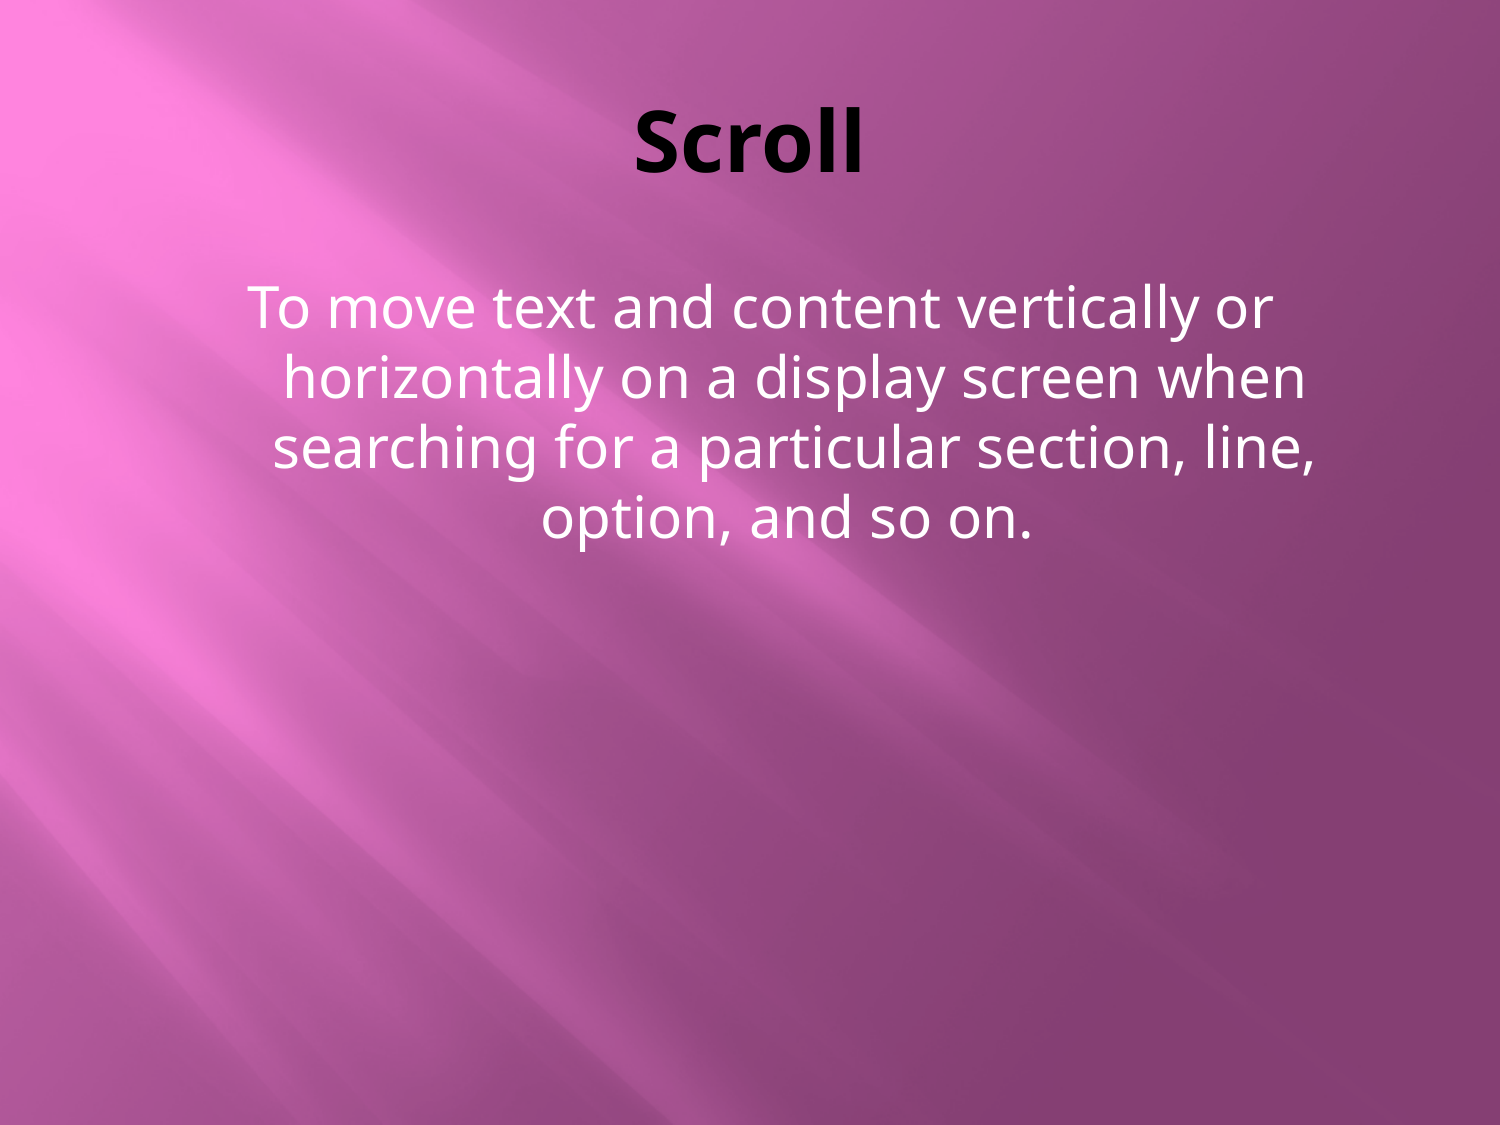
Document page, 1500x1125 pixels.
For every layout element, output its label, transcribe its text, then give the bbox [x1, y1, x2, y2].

list To move text and content vertically or horizontally on a display screen when searching for a particular section, line, option, and so on. [75, 262, 1425, 1035]
title Scroll [75, 45, 1425, 233]
